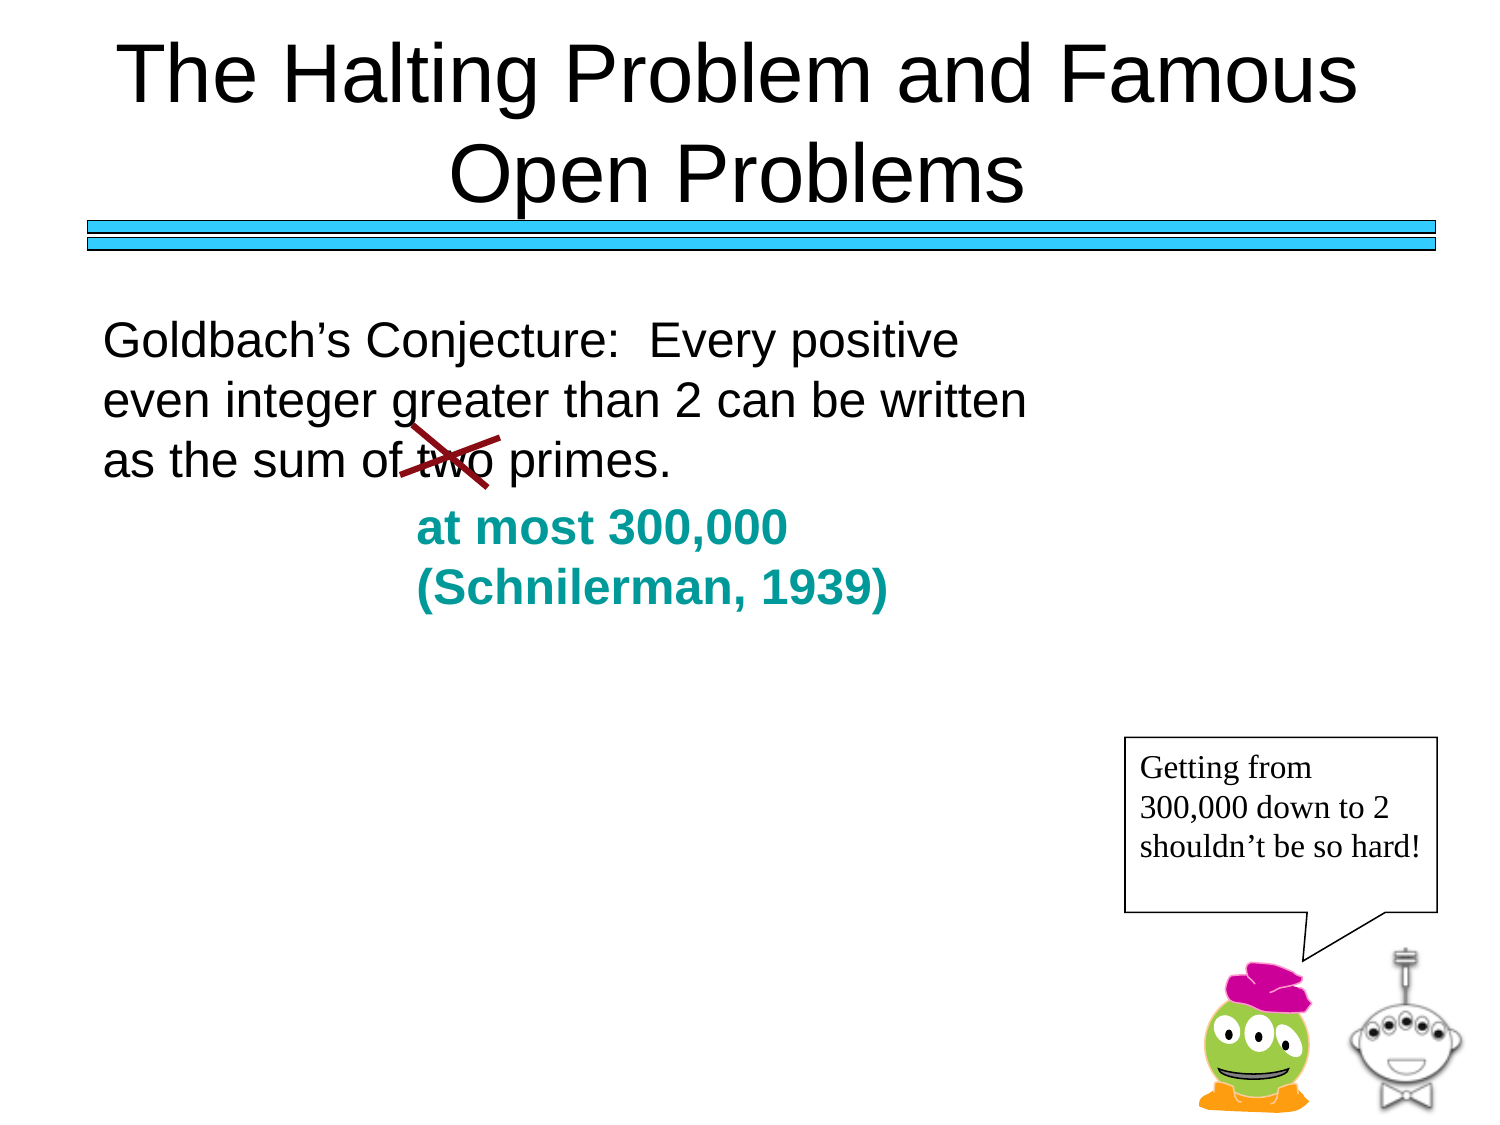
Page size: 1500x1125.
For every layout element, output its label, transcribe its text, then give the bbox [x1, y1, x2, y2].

title The Halting Problem and Famous Open Problems [62, 24, 1413, 213]
picture [1337, 937, 1475, 1125]
text_box at most 300,000 (Schnilerman, 1939) [401, 487, 904, 623]
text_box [1199, 962, 1313, 1113]
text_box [87, 220, 1436, 251]
text_box Goldbach’s Conjecture: Every positive even integer greater than 2 can be written as the sum of two primes. [87, 299, 1058, 615]
text_box Getting from 300,000 down to 2 shouldn’t be so hard! [1125, 737, 1438, 960]
